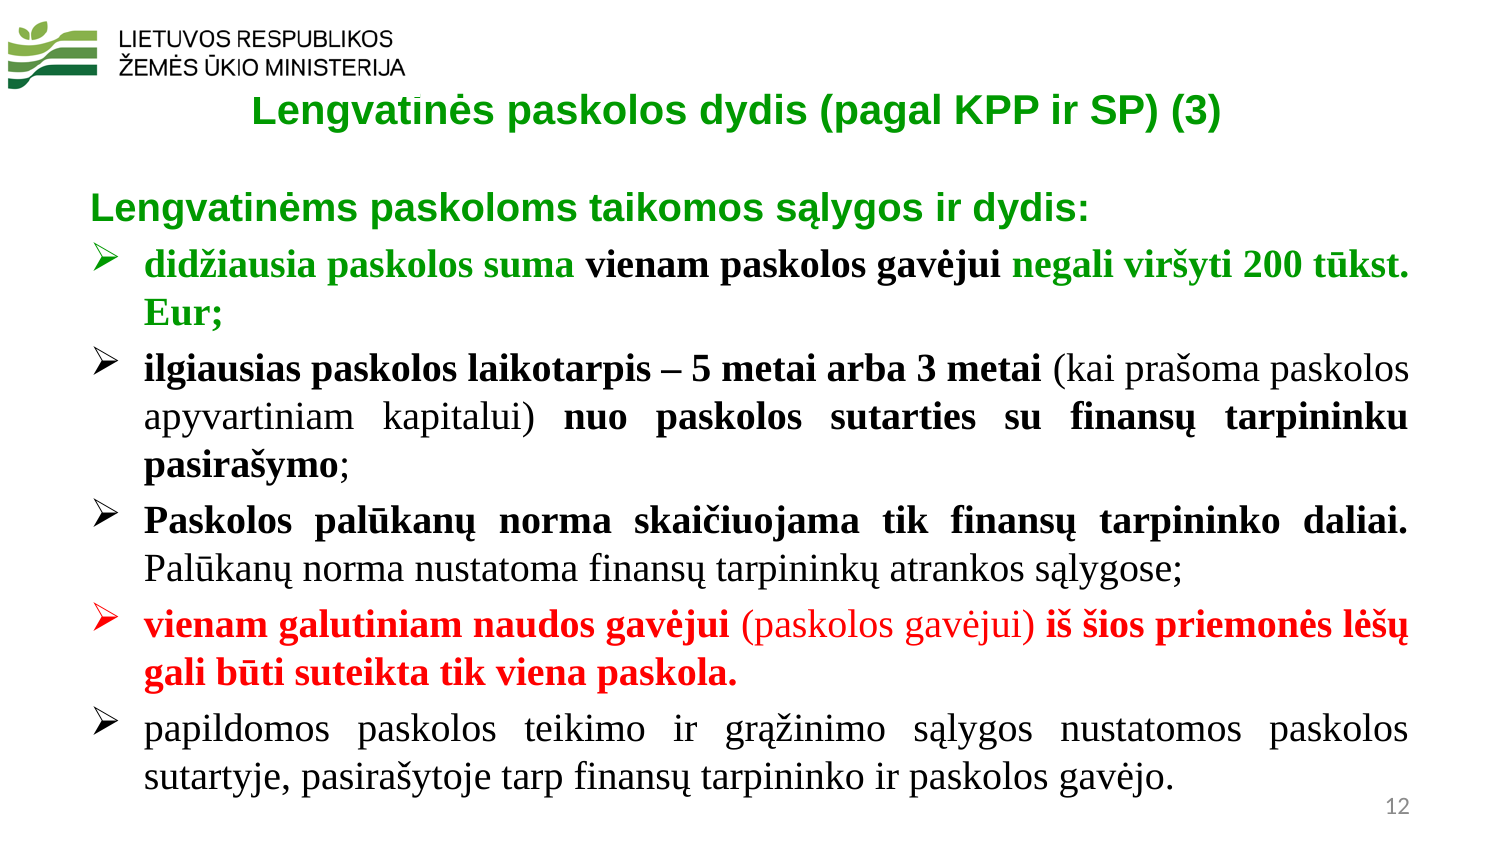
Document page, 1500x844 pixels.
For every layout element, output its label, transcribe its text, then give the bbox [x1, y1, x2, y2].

list Lengvatinėms paskoloms taikomos sąlygos ir dydis: didžiausia paskolos suma vienam paskolos gavėjui negali viršyti 200 tūkst. Eur; ilgiausias paskolos laikotarpis – 5 metai arba 3 metai (kai prašoma paskolos apyvartiniam kapitalui) nuo paskolos sutarties su finansų tarpininku pasirašymo; Paskolos palūkanų norma skaičiuojama tik finansų tarpininko daliai. Palūkanų norma nustatoma finansų tarpininkų atrankos sąlygose; vienam galutiniam naudos gavėjui (paskolos gavėjui) iš šios priemonės lėšų gali būti suteikta tik viena paskola. papildomos paskolos teikimo ir grąžinimo sąlygos nustatomos paskolos sutartyje, pasirašytoje tarp finansų tarpininko ir paskolos gavėjo. [75, 174, 1425, 811]
picture [0, 1, 420, 98]
title Lengvatinės paskolos dydis (pagal KPP ir SP) (3) [61, 59, 1412, 156]
slide_number 12 [1074, 782, 1425, 827]
